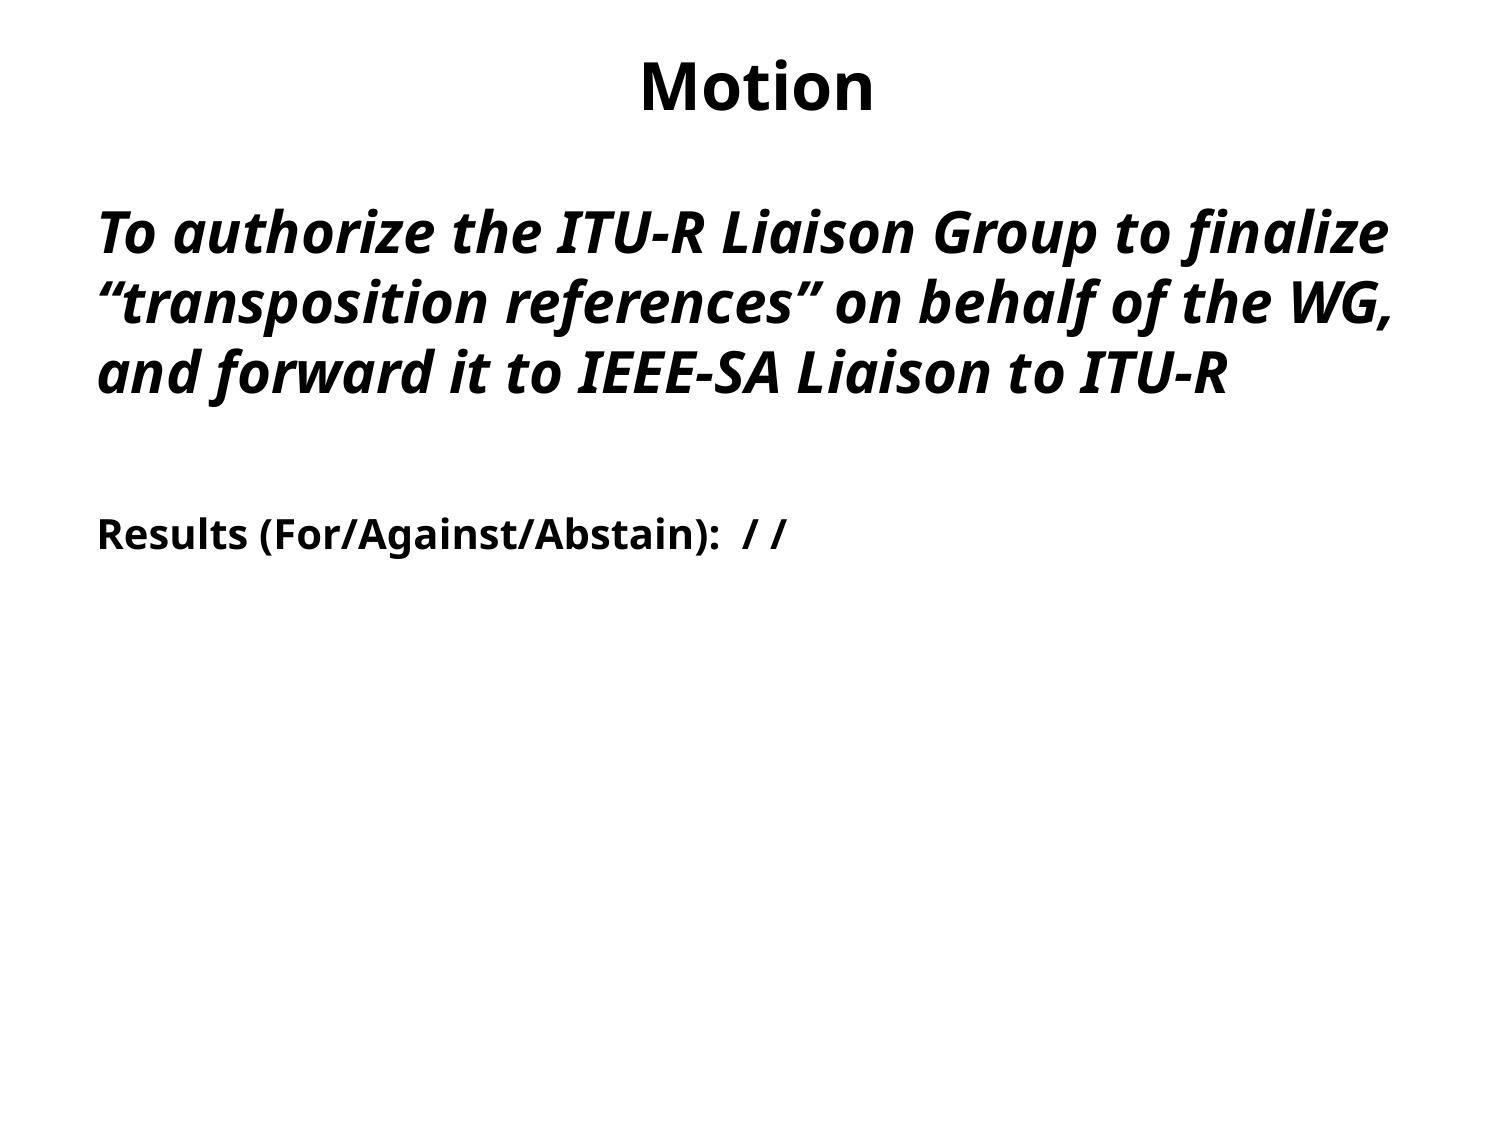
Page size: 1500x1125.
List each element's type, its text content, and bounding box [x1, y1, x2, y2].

text_box Motion [74, 36, 1425, 152]
text_box To authorize the ITU-R Liaison Group to finalize “transposition references” on behalf of the WG, and forward it to IEEE-SA Liaison to ITU-R Results (For/Against/Abstain): / / [74, 187, 1425, 1005]
